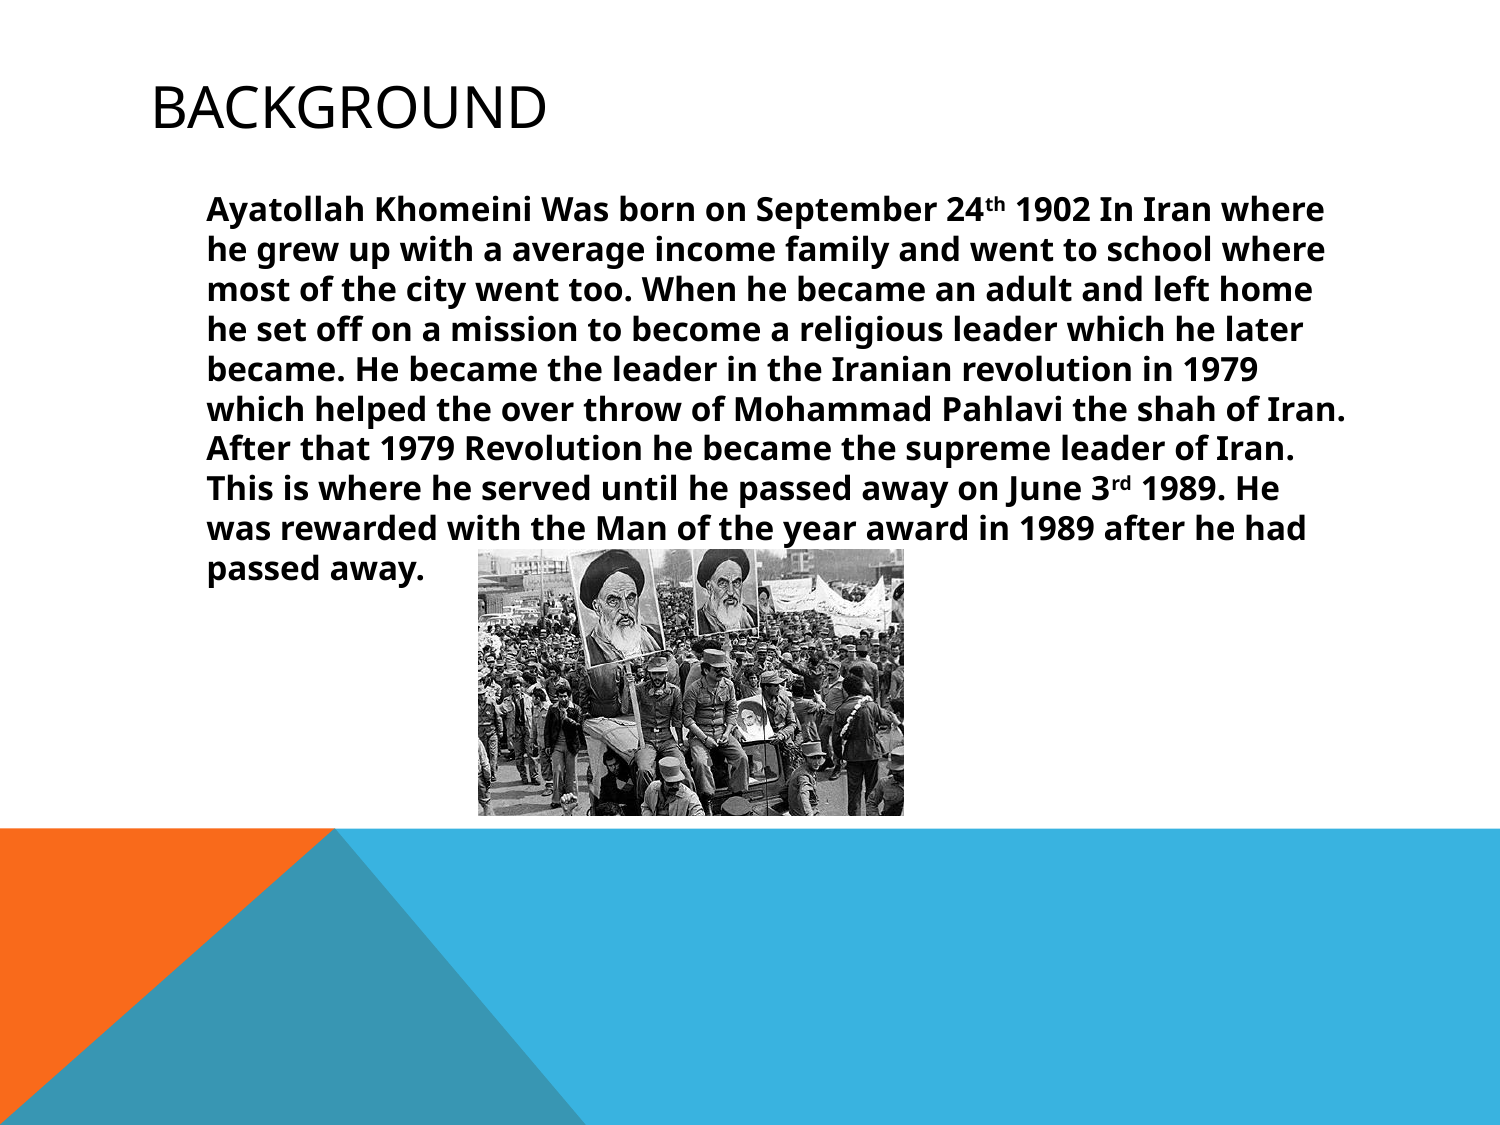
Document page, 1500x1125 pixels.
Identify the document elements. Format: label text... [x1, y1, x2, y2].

title Background [135, 60, 1369, 150]
picture [477, 549, 904, 817]
list Ayatollah Khomeini Was born on September 24th 1902 In Iran where he grew up with a average income family and went to school where most of the city went too. When he became an adult and left home he set off on a mission to become a religious leader which he later became. He became the leader in the Iranian revolution in 1979 which helped the over throw of Mohammad Pahlavi the shah of Iran. After that 1979 Revolution he became the supreme leader of Iran. This is where he served until he passed away on June 3rd 1989. He was rewarded with the Man of the year award in 1989 after he had passed away. [135, 180, 1369, 768]
